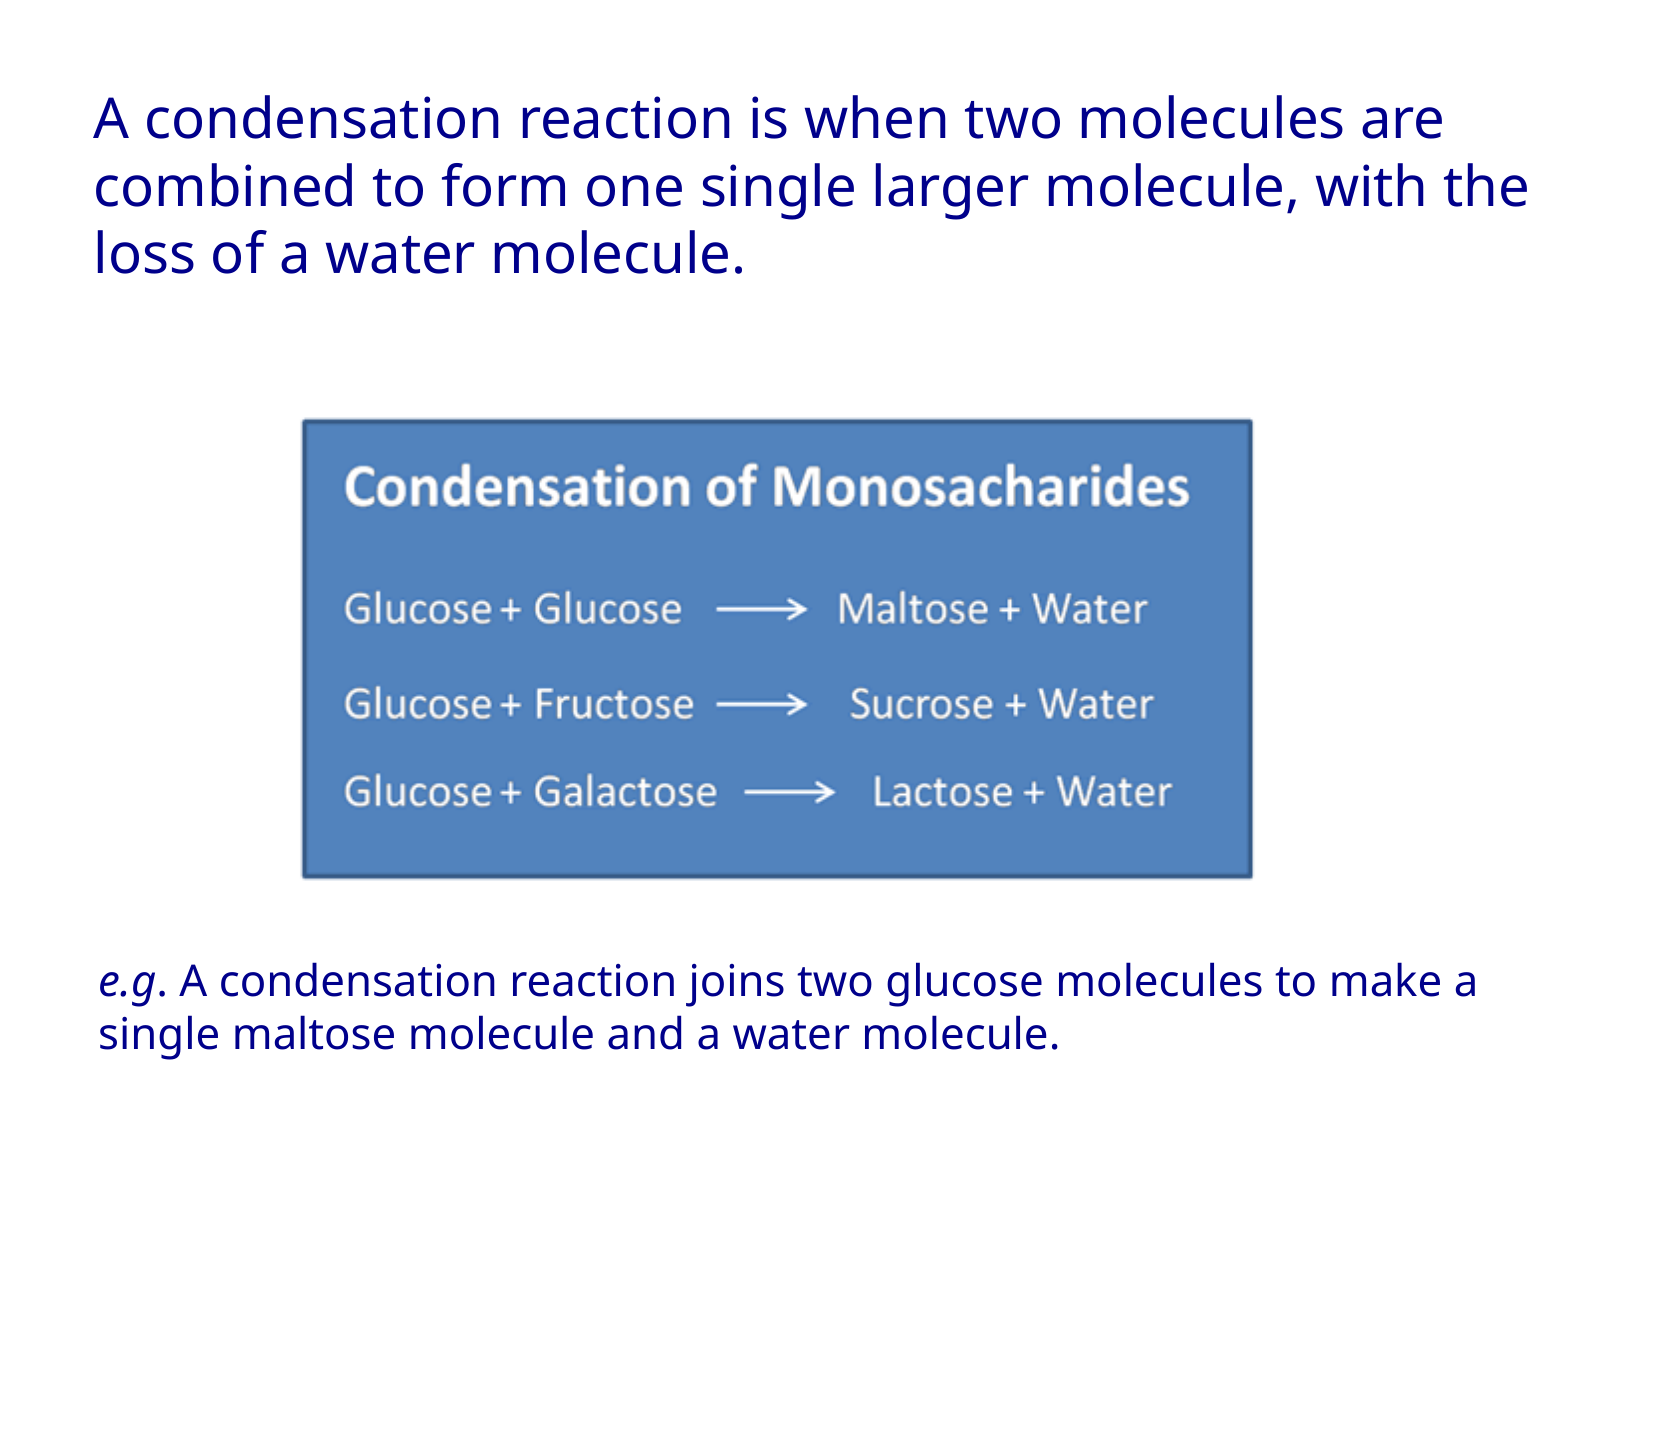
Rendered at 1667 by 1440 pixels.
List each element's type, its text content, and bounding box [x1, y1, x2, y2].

text_box e.g. A condensation reaction joins two glucose molecules to make a single maltose molecule and a water molecule. [83, 945, 1571, 1066]
text_box A condensation reaction is when two molecules are combined to form one single larger molecule, with the loss of a water molecule. [79, 75, 1600, 293]
picture [295, 412, 1263, 889]
